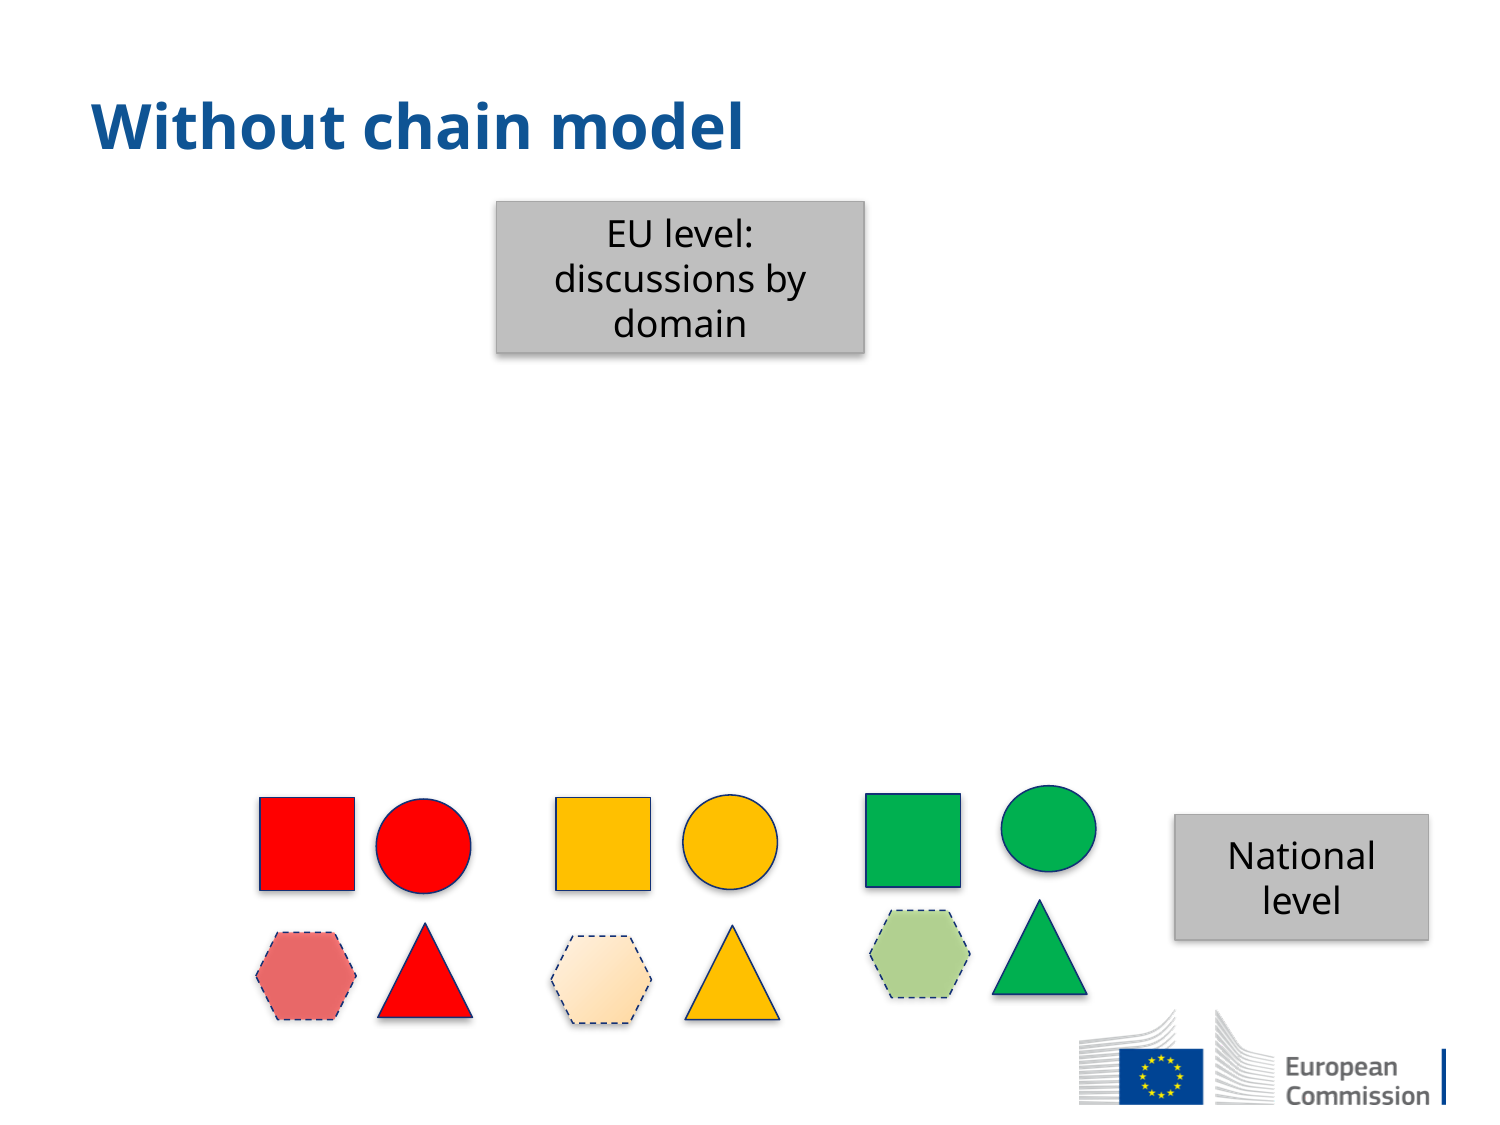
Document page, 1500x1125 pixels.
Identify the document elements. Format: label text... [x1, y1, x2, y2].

text_box [375, 798, 472, 895]
text_box National level [1174, 814, 1429, 941]
text_box [865, 793, 961, 888]
picture [1078, 1008, 1447, 1106]
text_box [682, 794, 779, 891]
text_box [255, 931, 357, 1021]
text_box [259, 797, 355, 891]
text_box [555, 797, 651, 891]
text_box EU level: discussions by domain [496, 201, 865, 354]
text_box [868, 909, 971, 999]
text_box [684, 924, 781, 1021]
text_box [550, 935, 653, 1024]
text_box [377, 922, 474, 1019]
title Without chain model [76, 47, 1427, 202]
text_box [1000, 784, 1097, 873]
text_box [991, 899, 1088, 996]
